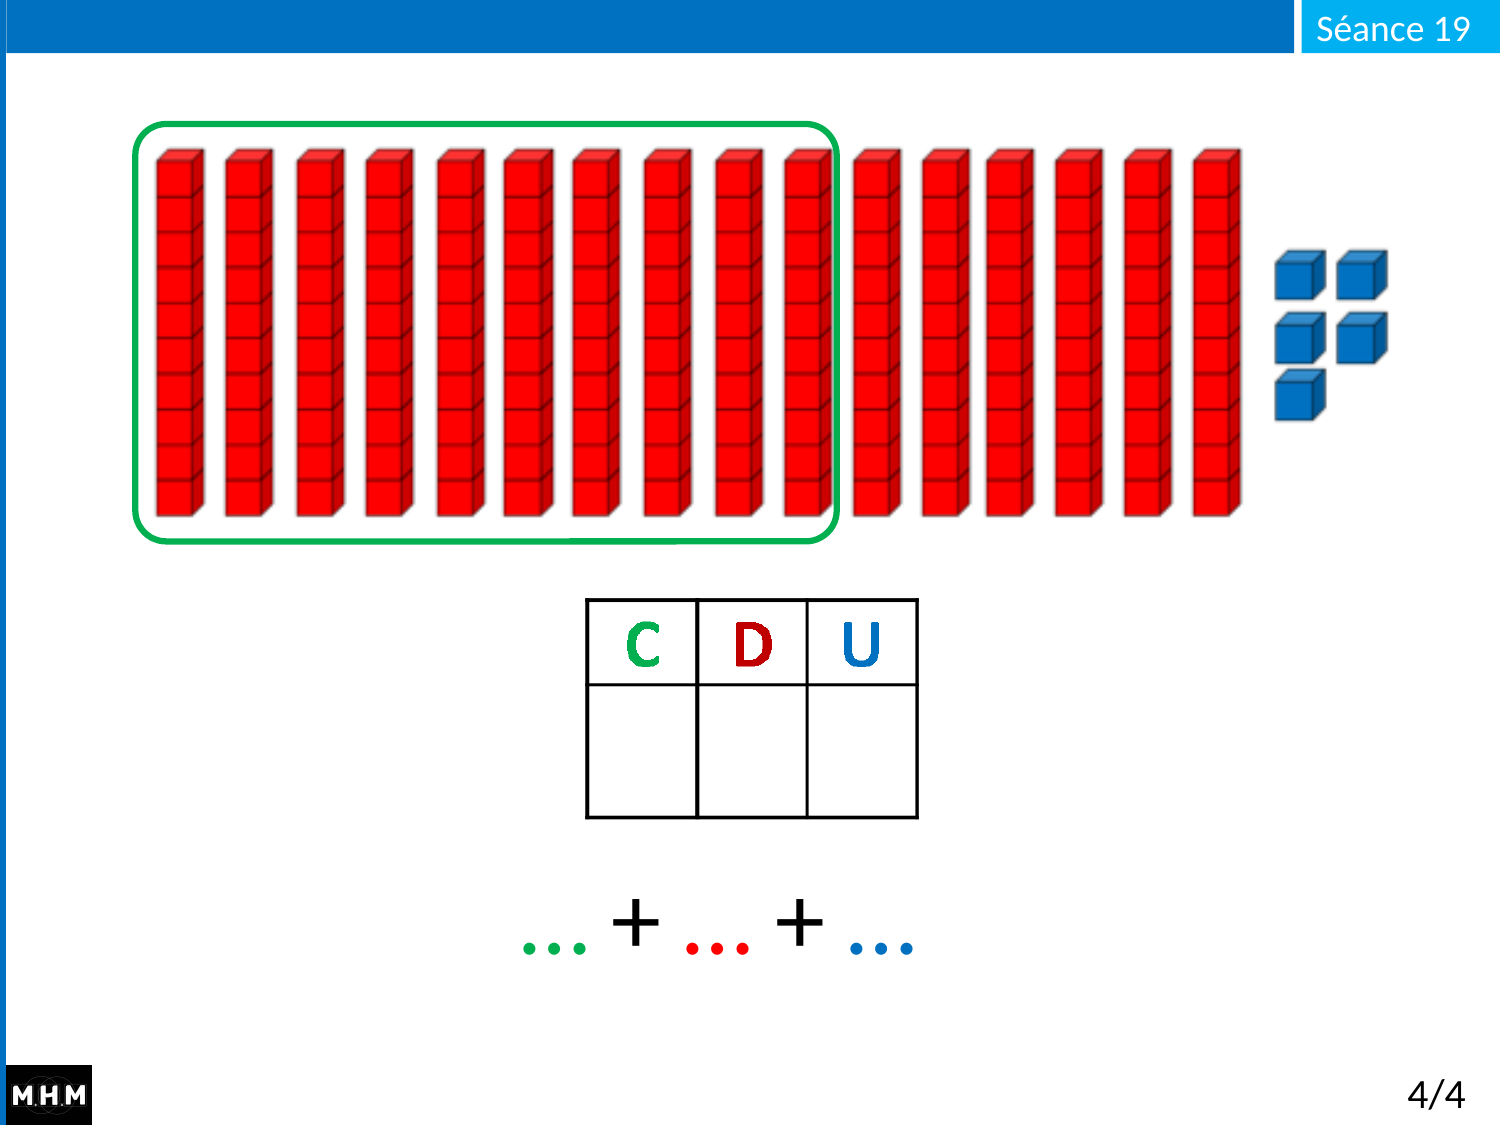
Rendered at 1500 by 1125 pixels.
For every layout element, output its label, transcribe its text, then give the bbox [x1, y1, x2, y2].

text_box … + … + … [335, 847, 1124, 982]
picture [6, 1065, 92, 1125]
text_box [134, 122, 835, 543]
list 4/4 [1373, 1064, 1500, 1125]
picture [578, 590, 922, 820]
picture [150, 140, 1396, 525]
